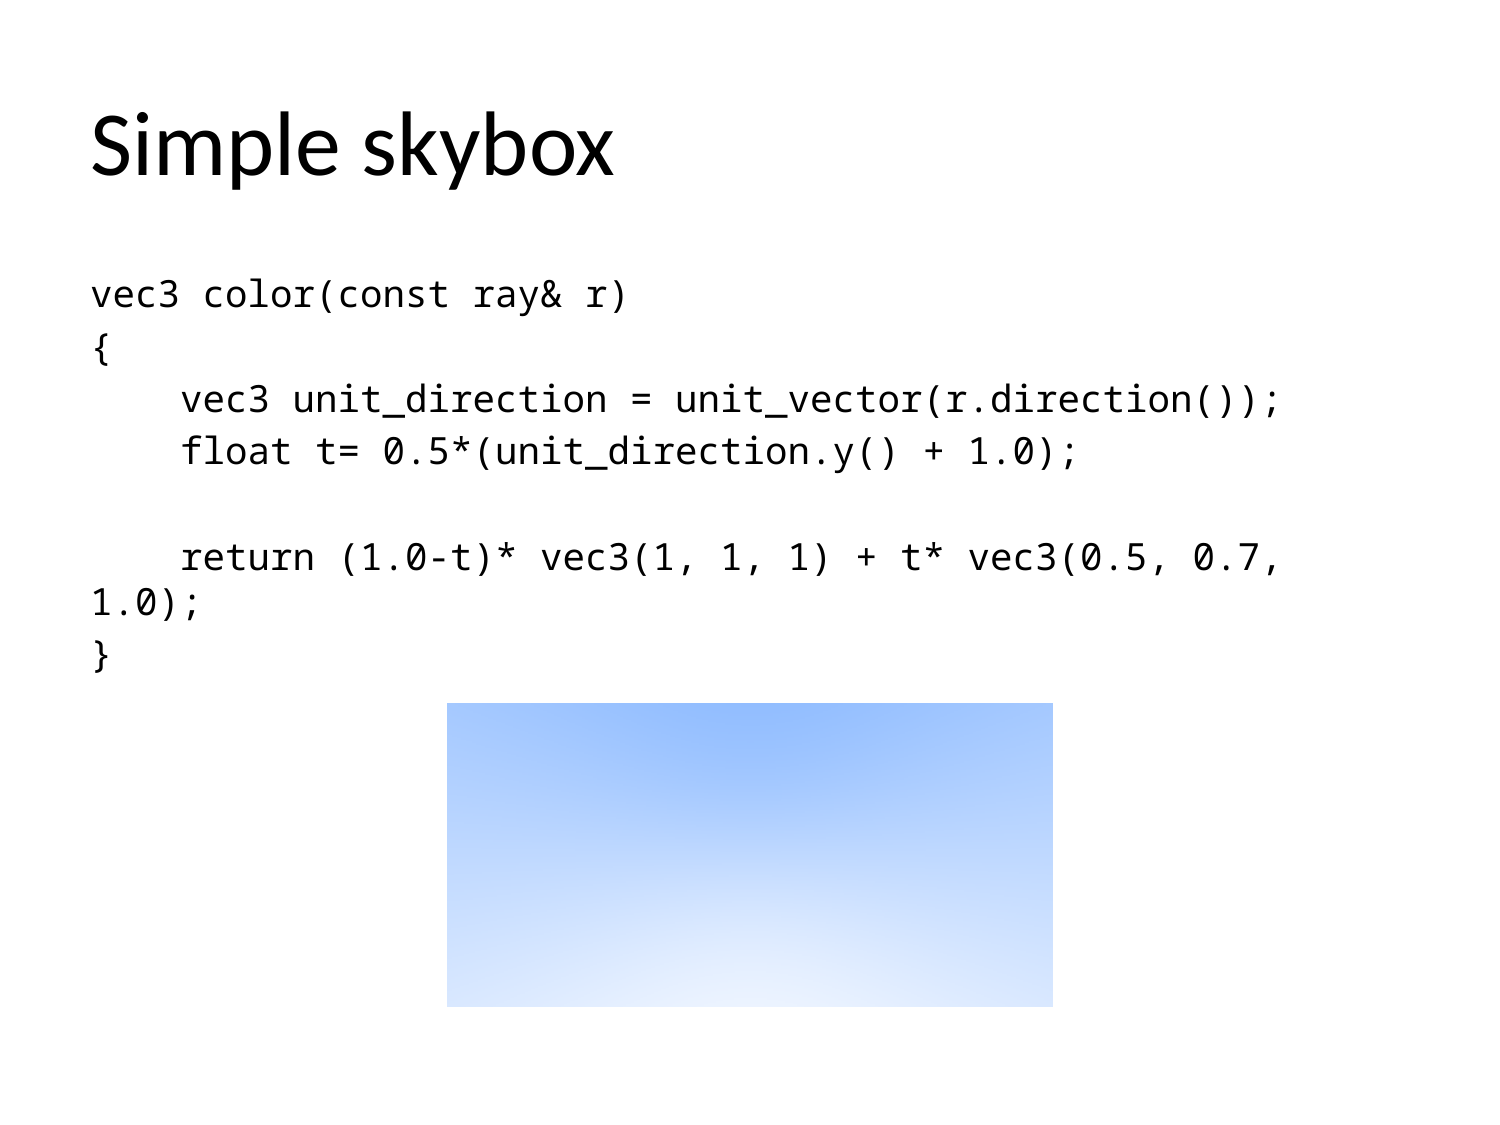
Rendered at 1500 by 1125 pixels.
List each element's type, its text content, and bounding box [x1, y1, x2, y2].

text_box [446, 703, 1053, 1007]
list vec3 color(const ray& r) { vec3 unit_direction = unit_vector(r.direction()); float t= 0.5*(unit_direction.y() + 1.0); return (1.0-t)* vec3(1, 1, 1) + t* vec3(0.5, 0.7, 1.0); } [75, 262, 1425, 1005]
title Simple skybox [75, 45, 1425, 233]
